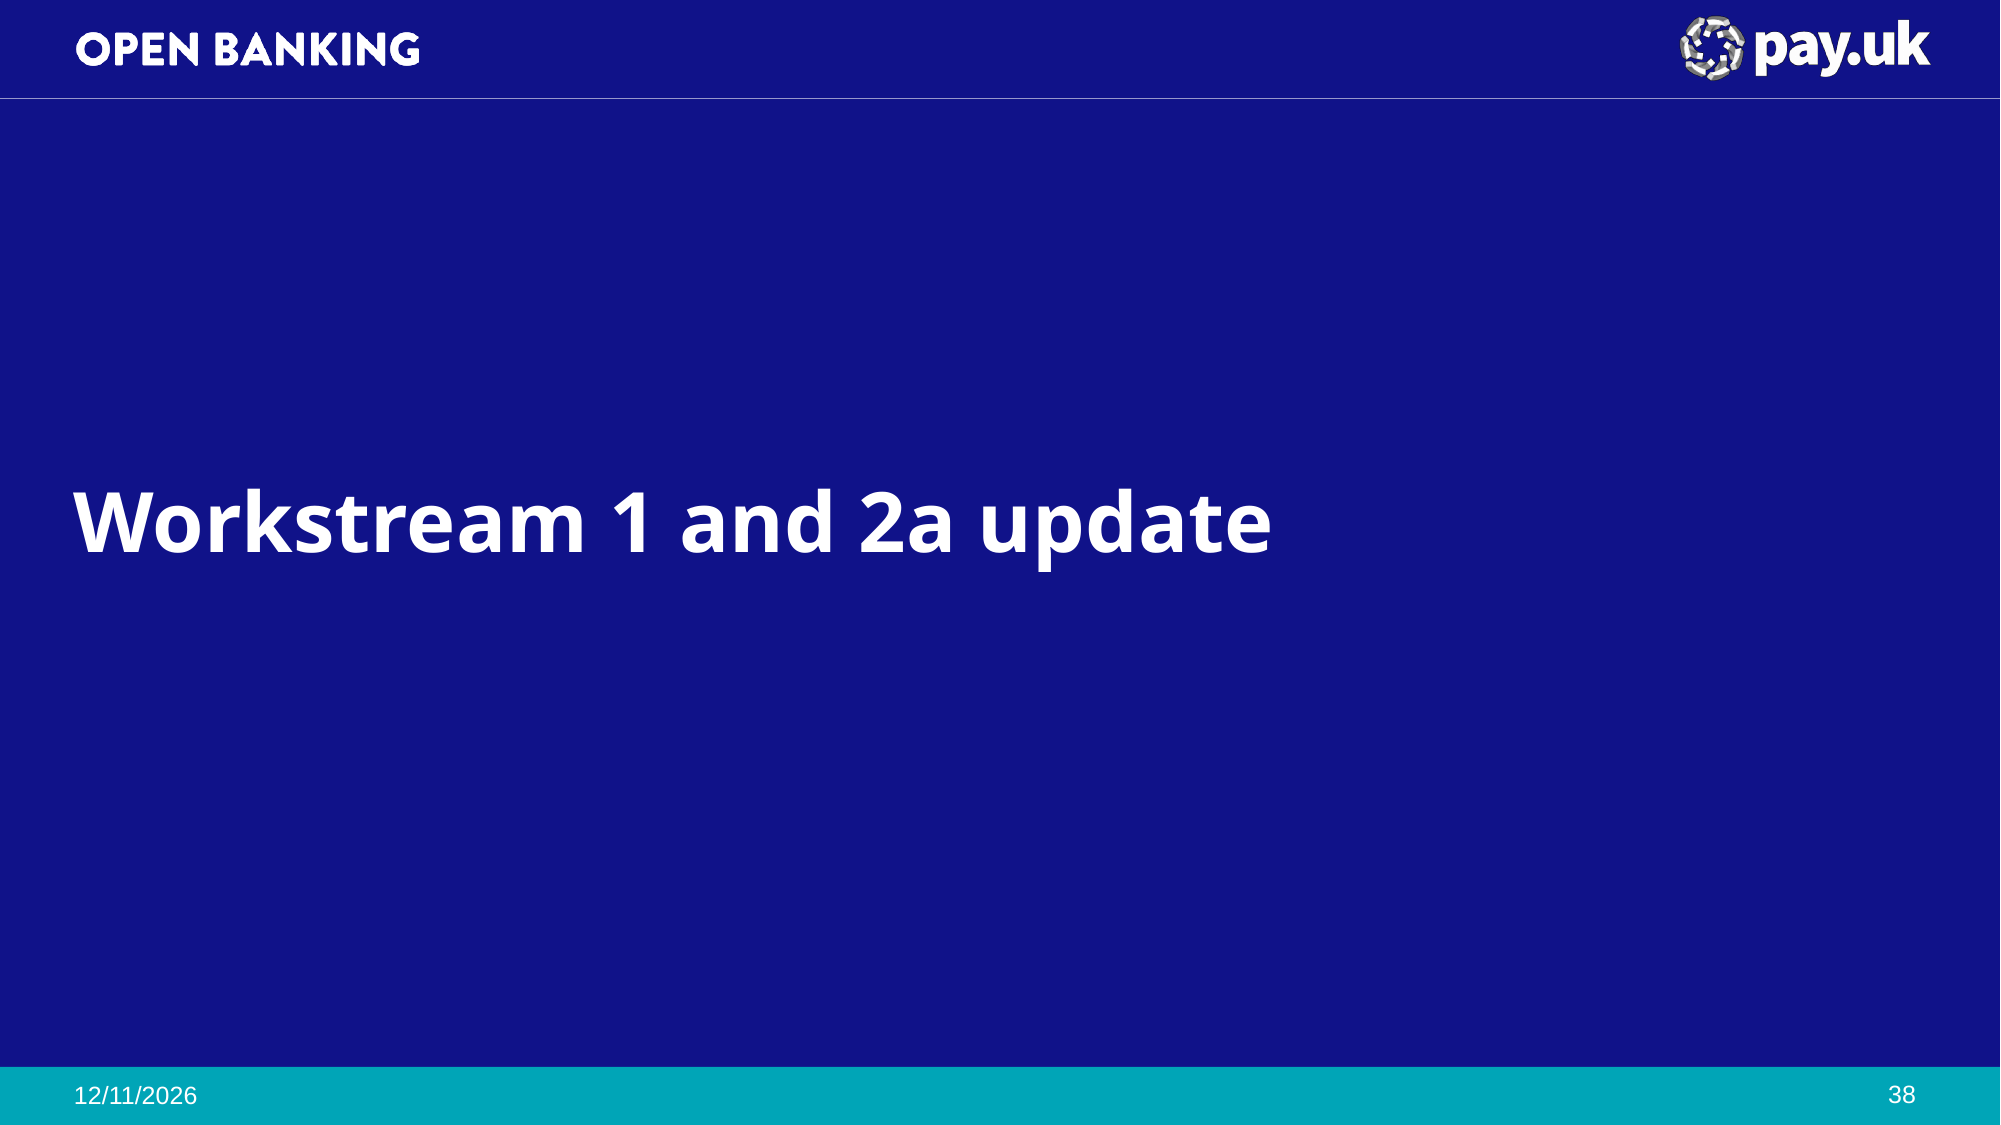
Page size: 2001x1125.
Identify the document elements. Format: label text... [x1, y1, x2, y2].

picture [43, 0, 452, 99]
picture [1670, 1, 1939, 87]
slide_number 38 [1412, 1064, 1932, 1124]
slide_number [59, 1065, 509, 1125]
footer [662, 1064, 1338, 1124]
title Workstream 1 and 2a update [59, 105, 1750, 576]
